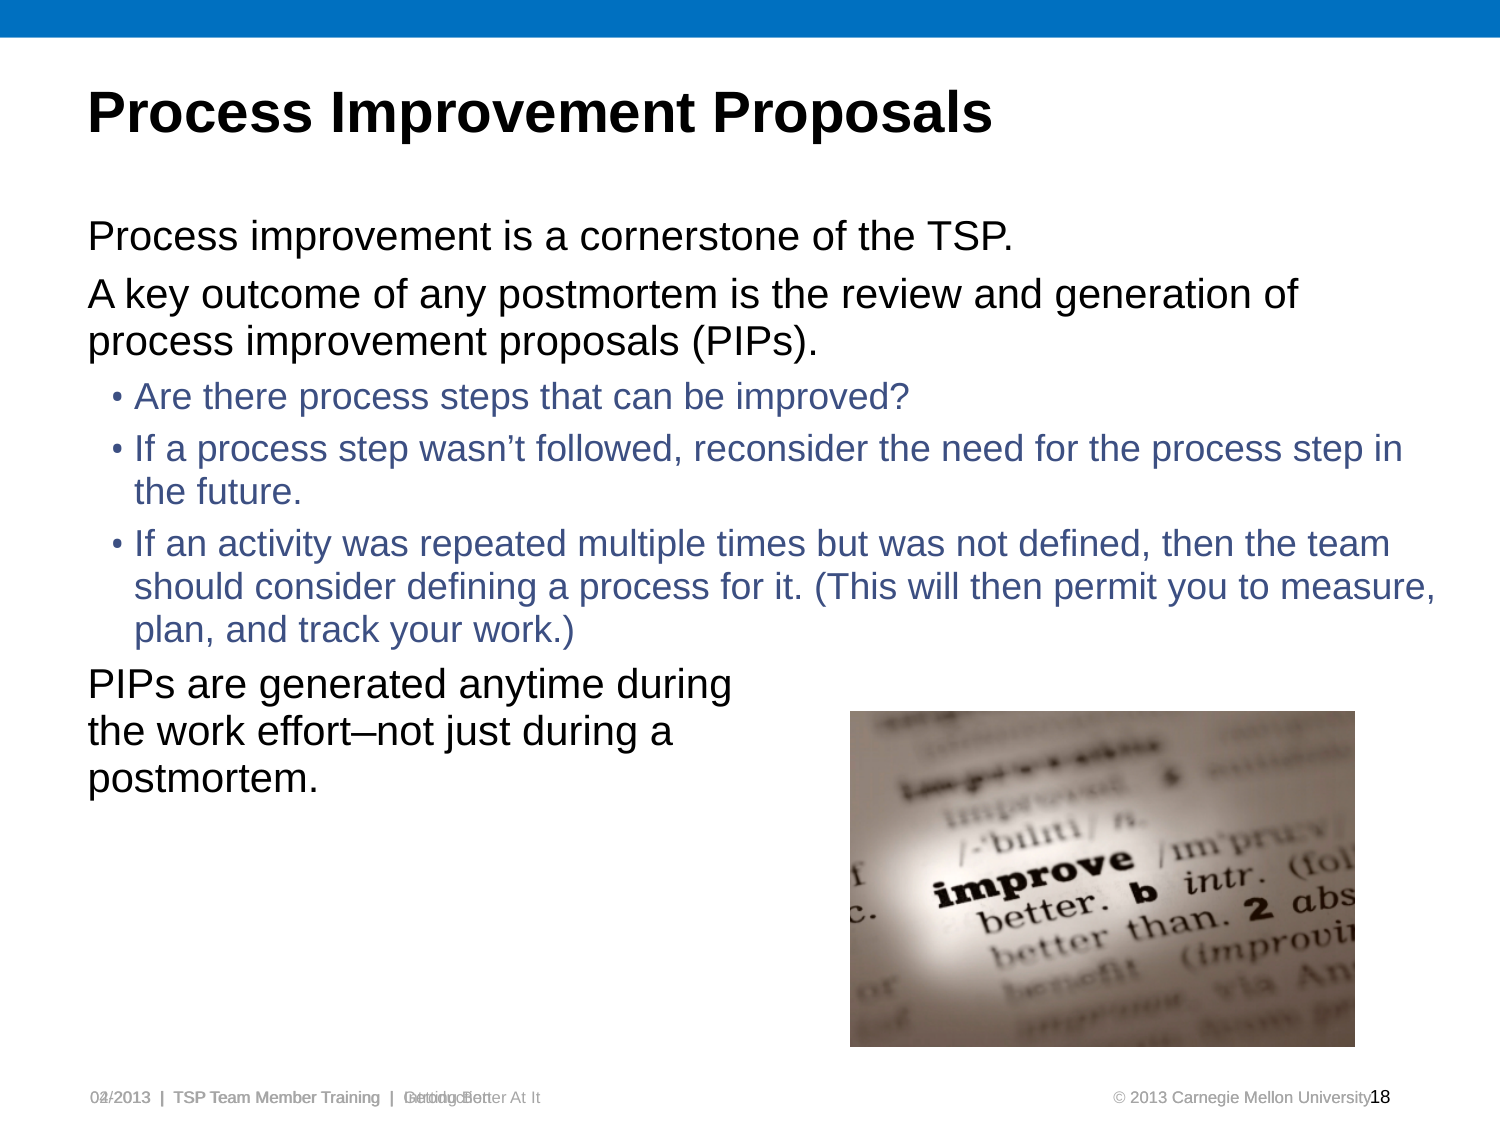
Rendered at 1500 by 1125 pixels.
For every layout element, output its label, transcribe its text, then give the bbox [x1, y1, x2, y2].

picture [850, 711, 1356, 1047]
title Process Improvement Proposals [87, 87, 1439, 212]
list Process improvement is a cornerstone of the TSP. A key outcome of any postmortem is the review and generation of process improvement proposals (PIPs). Are there process steps that can be improved? If a process step wasn’t followed, reconsider the need for the process step in the future. If an activity was repeated multiple times but was not defined, then the team should consider defining a process for it. (This will then permit you to measure, plan, and track your work.) PIPs are generated anytime during the work effort—not just during a postmortem. [87, 212, 1440, 680]
